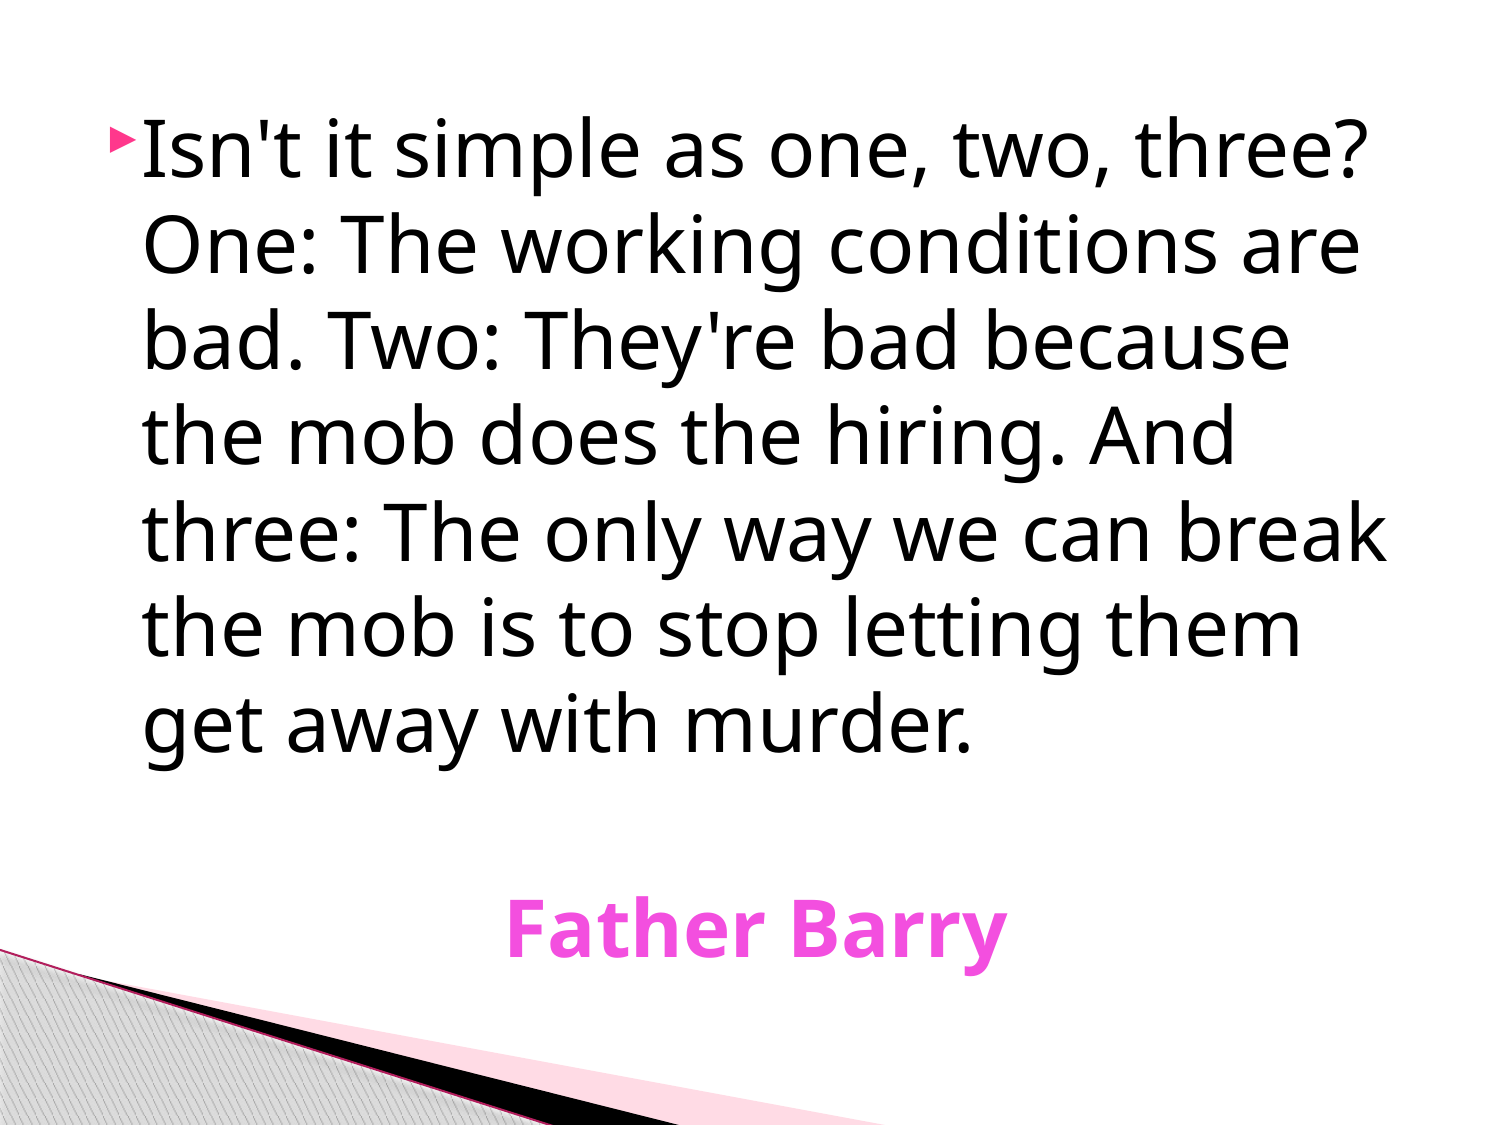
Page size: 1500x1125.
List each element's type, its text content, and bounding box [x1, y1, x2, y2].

list Isn't it simple as one, two, three? One: The working conditions are bad. Two: They're bad because the mob does the hiring. And three: The only way we can break the mob is to stop letting them get away with murder. Father Barry [75, 90, 1425, 986]
